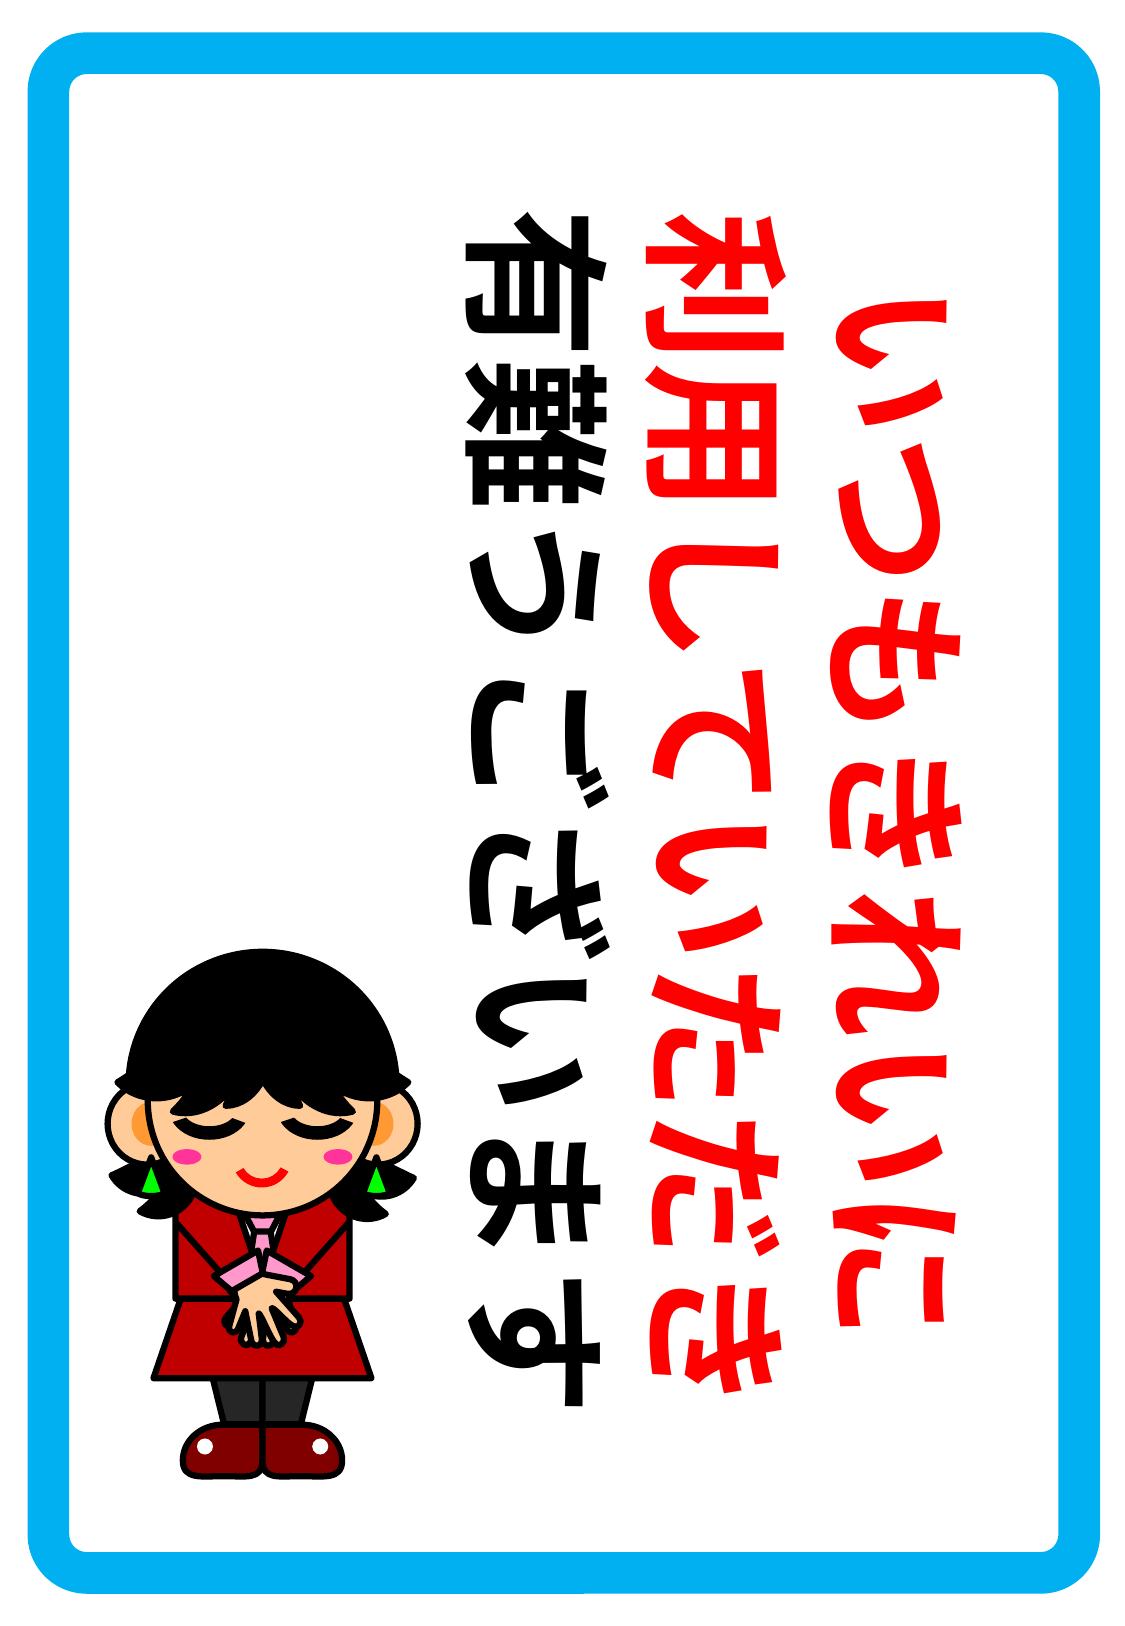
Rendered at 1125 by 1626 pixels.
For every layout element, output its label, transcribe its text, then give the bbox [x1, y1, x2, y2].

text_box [107, 951, 418, 1477]
text_box [1018, 51, 1082, 1575]
text_box [46, 51, 441, 1576]
text_box いつもきれいに 利用していただき 有難うございます [441, 0, 1018, 1625]
